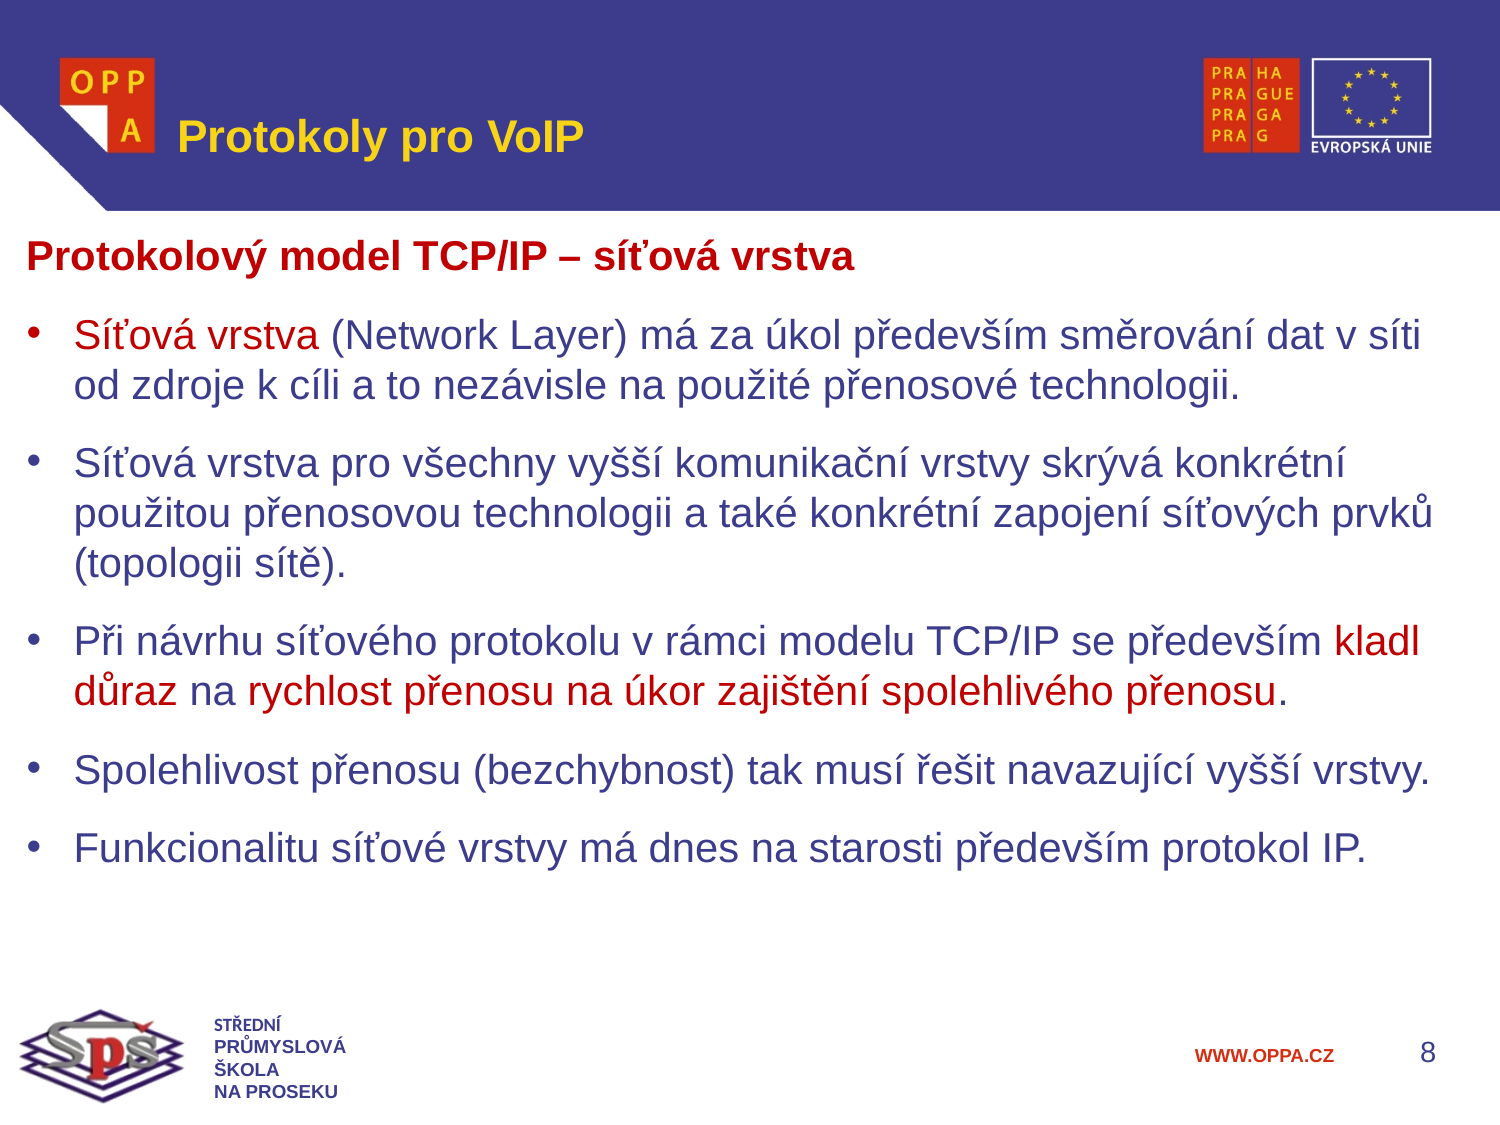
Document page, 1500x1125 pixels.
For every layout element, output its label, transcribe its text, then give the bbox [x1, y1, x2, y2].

text_box Protokolový model TCP/IP – síťová vrstva Síťová vrstva (Network Layer) má za úkol především směrování dat v síti od zdroje k cíli a to nezávisle na použité přenosové technologii. Síťová vrstva pro všechny vyšší komunikační vrstvy skrývá konkrétní použitou přenosovou technologii a také konkrétní zapojení síťových prvků (topologii sítě). Při návrhu síťového protokolu v rámci modelu TCP/IP se především kladl důraz na rychlost přenosu na úkor zajištění spolehlivého přenosu. Spolehlivost přenosu (bezchybnost) tak musí řešit navazující vyšší vrstvy. Funkcionalitu síťové vrstvy má dnes na starosti především protokol IP. [11, 221, 1495, 879]
slide_number 8 [1339, 1015, 1437, 1069]
title Protokoly pro VoIP [177, 38, 1137, 162]
picture [0, 0, 1500, 211]
text_box STŘEDNÍ PRŮMYSLOVÁ ŠKOLA NA PROSEKU [199, 1004, 509, 1110]
picture [19, 1001, 186, 1107]
